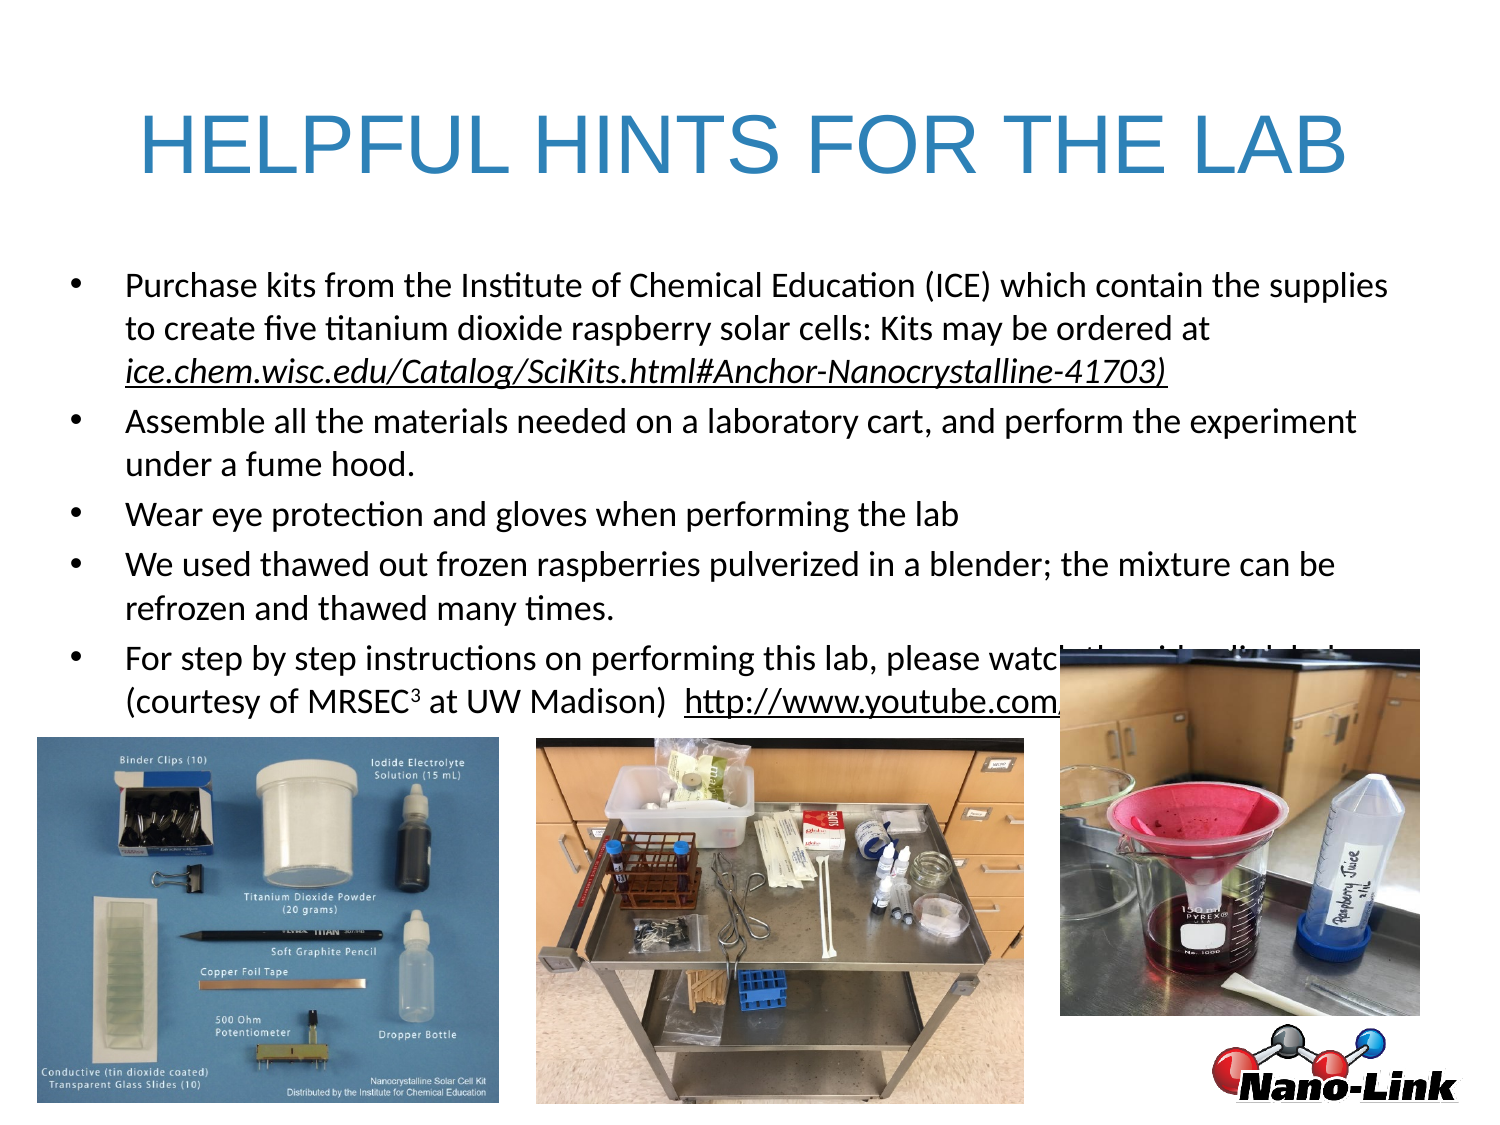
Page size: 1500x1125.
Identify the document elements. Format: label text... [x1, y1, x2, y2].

picture [1059, 649, 1421, 1016]
title HELPFUL HINTS FOR THE LAB [31, 46, 1457, 235]
list Purchase kits from the Institute of Chemical Education (ICE) which contain the supplies to create five titanium dioxide raspberry solar cells: Kits may be ordered at ice.chem.wisc.edu/Catalog/SciKits.html#Anchor-Nanocrystalline-41703) Assemble all the materials needed on a laboratory cart, and perform the experiment under a fume hood. Wear eye protection and gloves when performing the lab We used thawed out frozen raspberries pulverized in a blender; the mixture can be refrozen and thawed many times. For step by step instructions on performing this lab, please watch the video link below (courtesy of MRSEC3 at UW Madison) http://www.youtube.com/watch?v=Jw3qCLOXmi0 [54, 253, 1433, 738]
picture [1212, 1024, 1463, 1103]
picture [536, 738, 1024, 1104]
picture [37, 737, 499, 1104]
